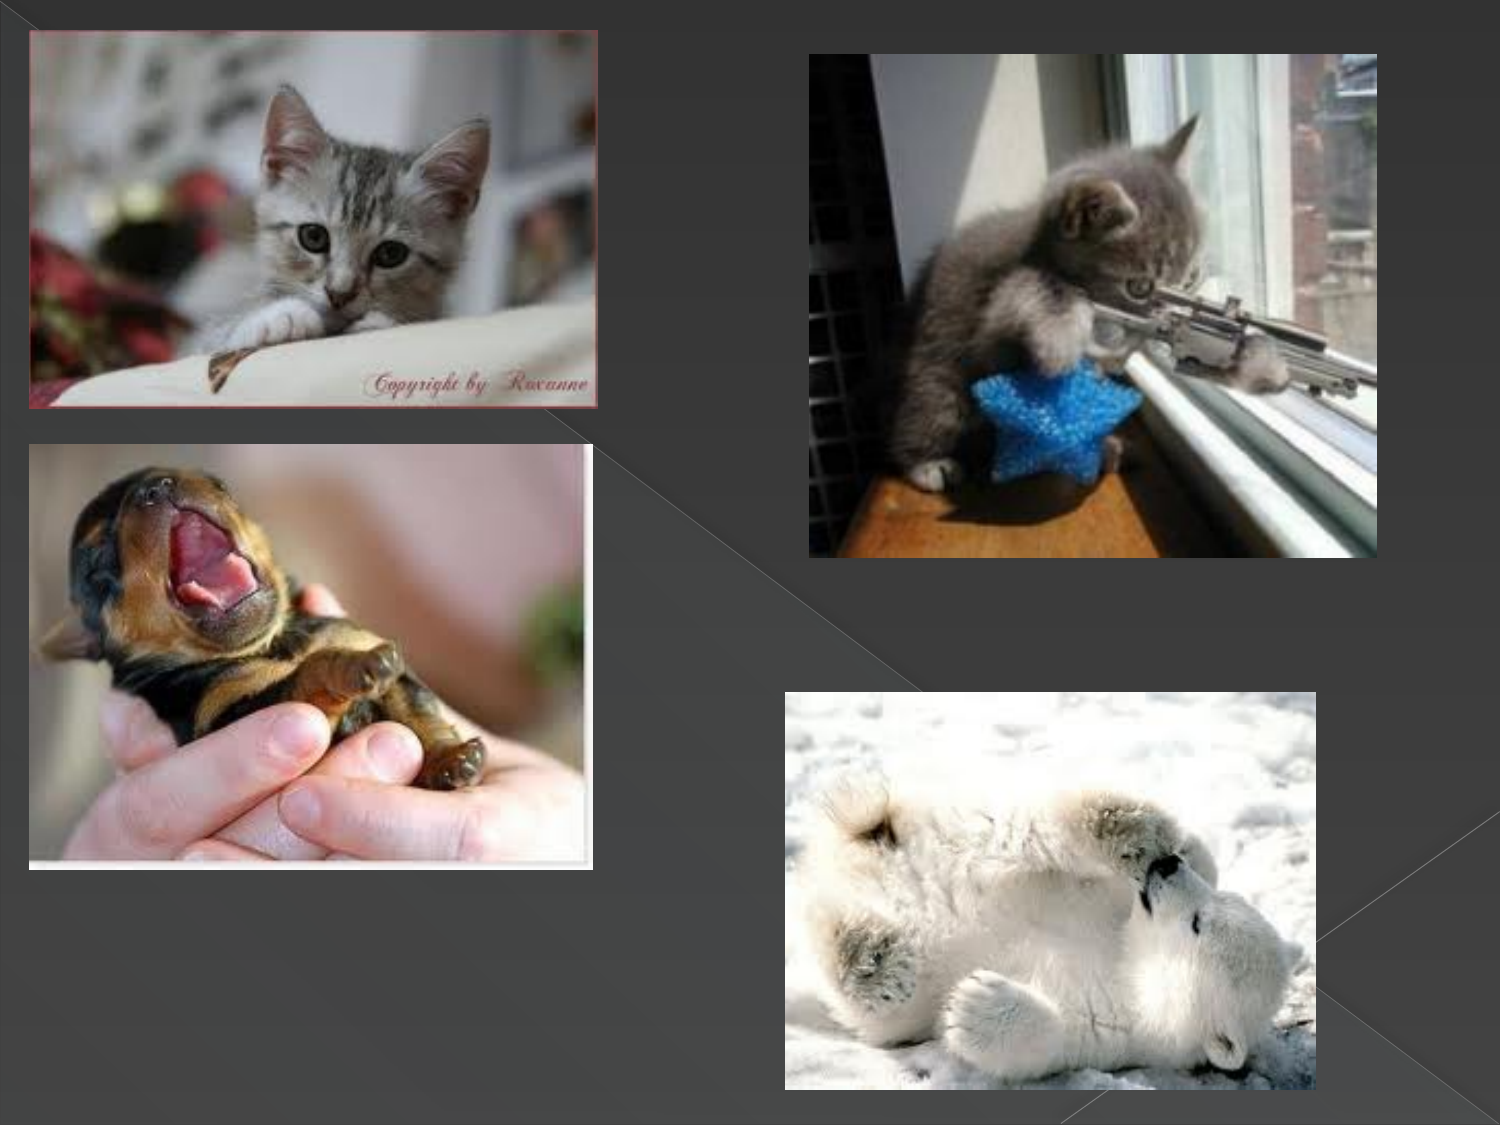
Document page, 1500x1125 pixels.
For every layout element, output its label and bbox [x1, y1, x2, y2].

picture [29, 444, 593, 870]
picture [29, 30, 598, 410]
picture [808, 54, 1378, 559]
picture [785, 692, 1316, 1090]
